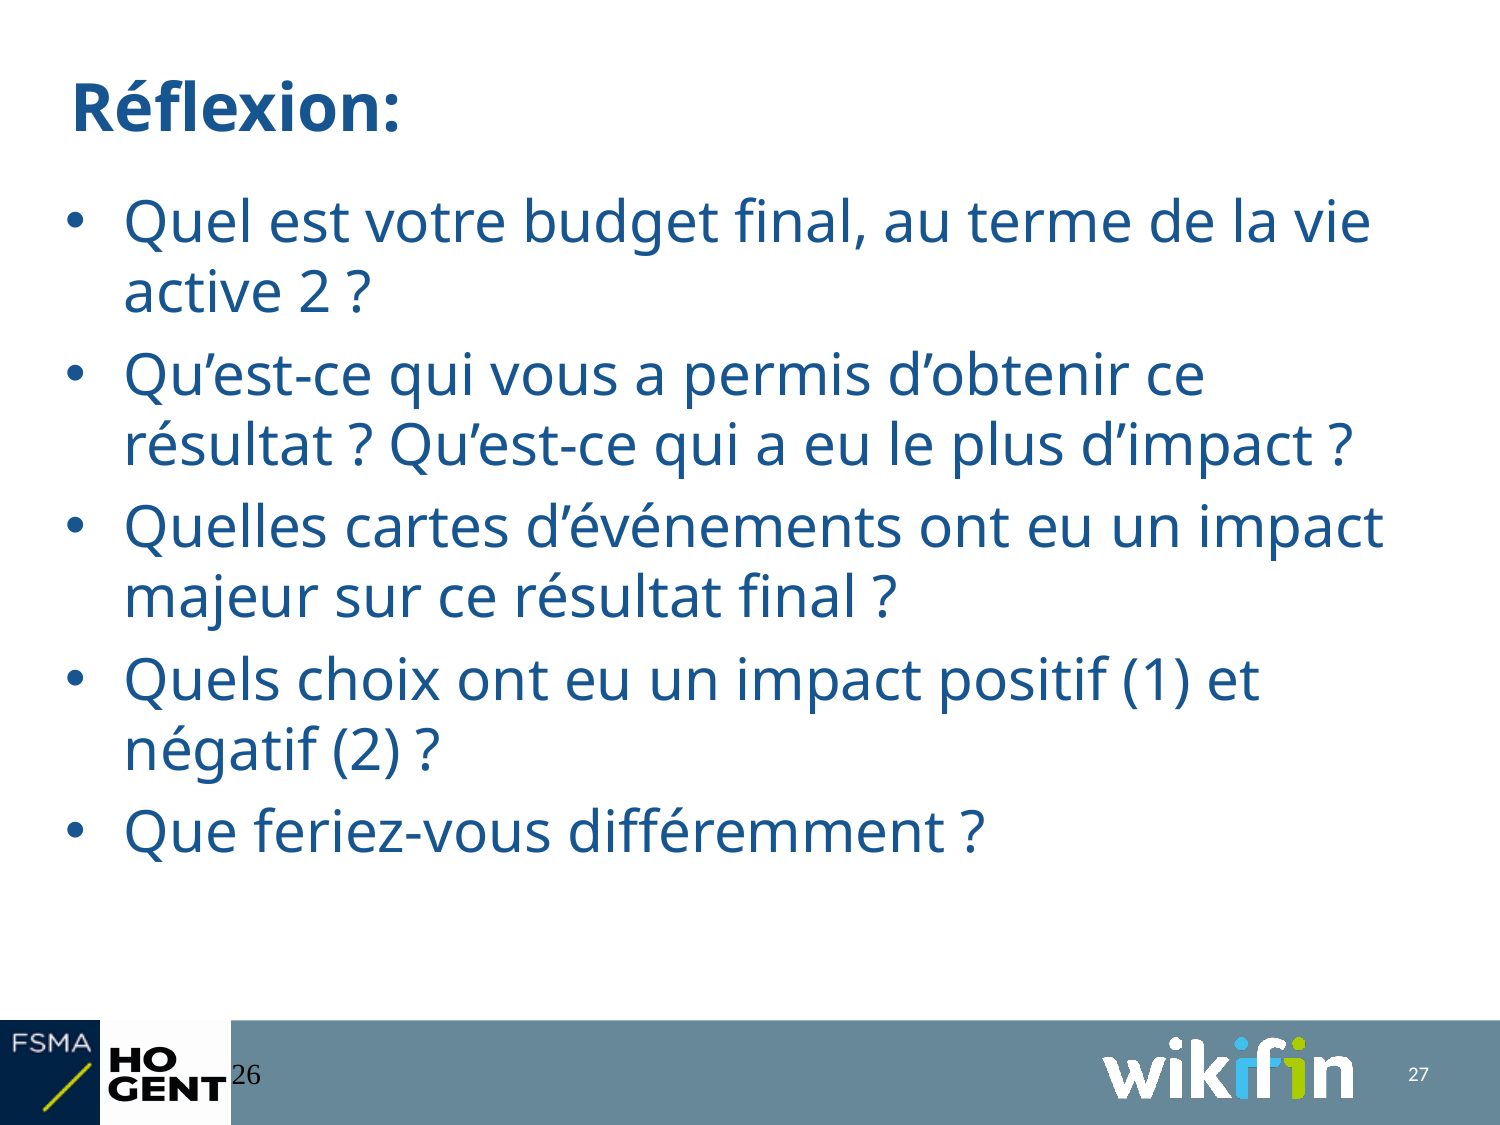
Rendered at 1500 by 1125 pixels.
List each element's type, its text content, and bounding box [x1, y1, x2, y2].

picture [1102, 1037, 1353, 1099]
list Quel est votre budget final, au terme de la vie active 2 ? Qu’est-ce qui vous a permis d’obtenir ce résultat ? Qu’est-ce qui a eu le plus d’impact ? Quelles cartes d’événements ont eu un impact majeur sur ce résultat final ? Quels choix ont eu un impact positif (1) et négatif (2) ? Que feriez-vous différemment ? [64, 184, 1459, 1021]
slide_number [231, 1020, 396, 1125]
slide_number 27 [1355, 1020, 1430, 1125]
title Réflexion: [70, 78, 1425, 184]
picture [0, 1020, 231, 1125]
